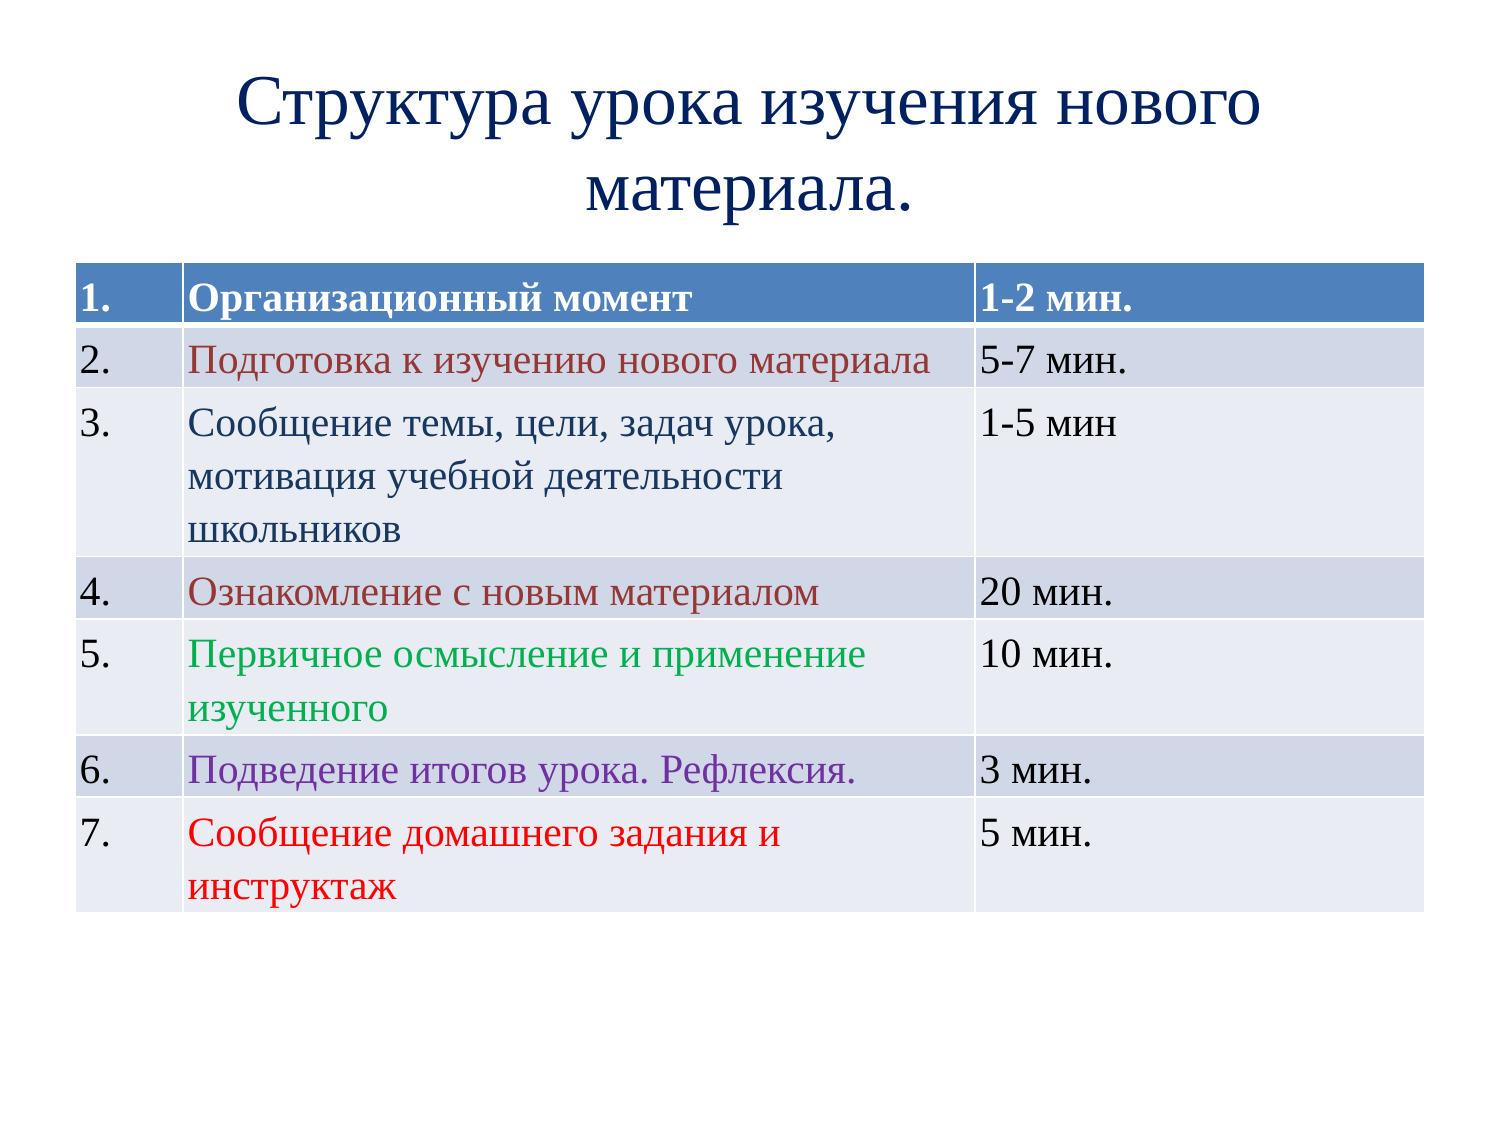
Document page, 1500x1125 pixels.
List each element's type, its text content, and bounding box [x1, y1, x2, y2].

table_cell Первичное осмысление и применение изученного [184, 620, 974, 734]
table_cell 3 мин. [976, 736, 1424, 796]
table_cell Ознакомление с новым материалом [184, 557, 974, 618]
table_cell 7. [76, 798, 182, 912]
table_cell 4. [76, 557, 182, 618]
table_cell 3. [76, 388, 182, 556]
table_cell 2. [76, 328, 182, 387]
title Структура урока изучения нового материала. [75, 45, 1425, 233]
table_cell Сообщение темы, цели, задач урока, мотивация учебной деятельности школьников [184, 388, 974, 556]
table_cell 5-7 мин. [976, 328, 1424, 387]
table_cell 1-5 мин [976, 388, 1424, 556]
table_cell Подготовка к изучению нового материала [184, 328, 974, 387]
table_cell 6. [76, 736, 182, 796]
table_cell 5. [76, 620, 182, 734]
table_header 1-2 мин. [976, 263, 1424, 322]
table_cell 20 мин. [976, 557, 1424, 618]
table_header Организационный момент [184, 263, 974, 322]
table_cell Подведение итогов урока. Рефлексия. [184, 736, 974, 796]
table_header 1. [76, 263, 182, 322]
table_cell 5 мин. [976, 798, 1424, 912]
table_cell 10 мин. [976, 620, 1424, 734]
table_cell Сообщение домашнего задания и инструктаж [184, 798, 974, 912]
